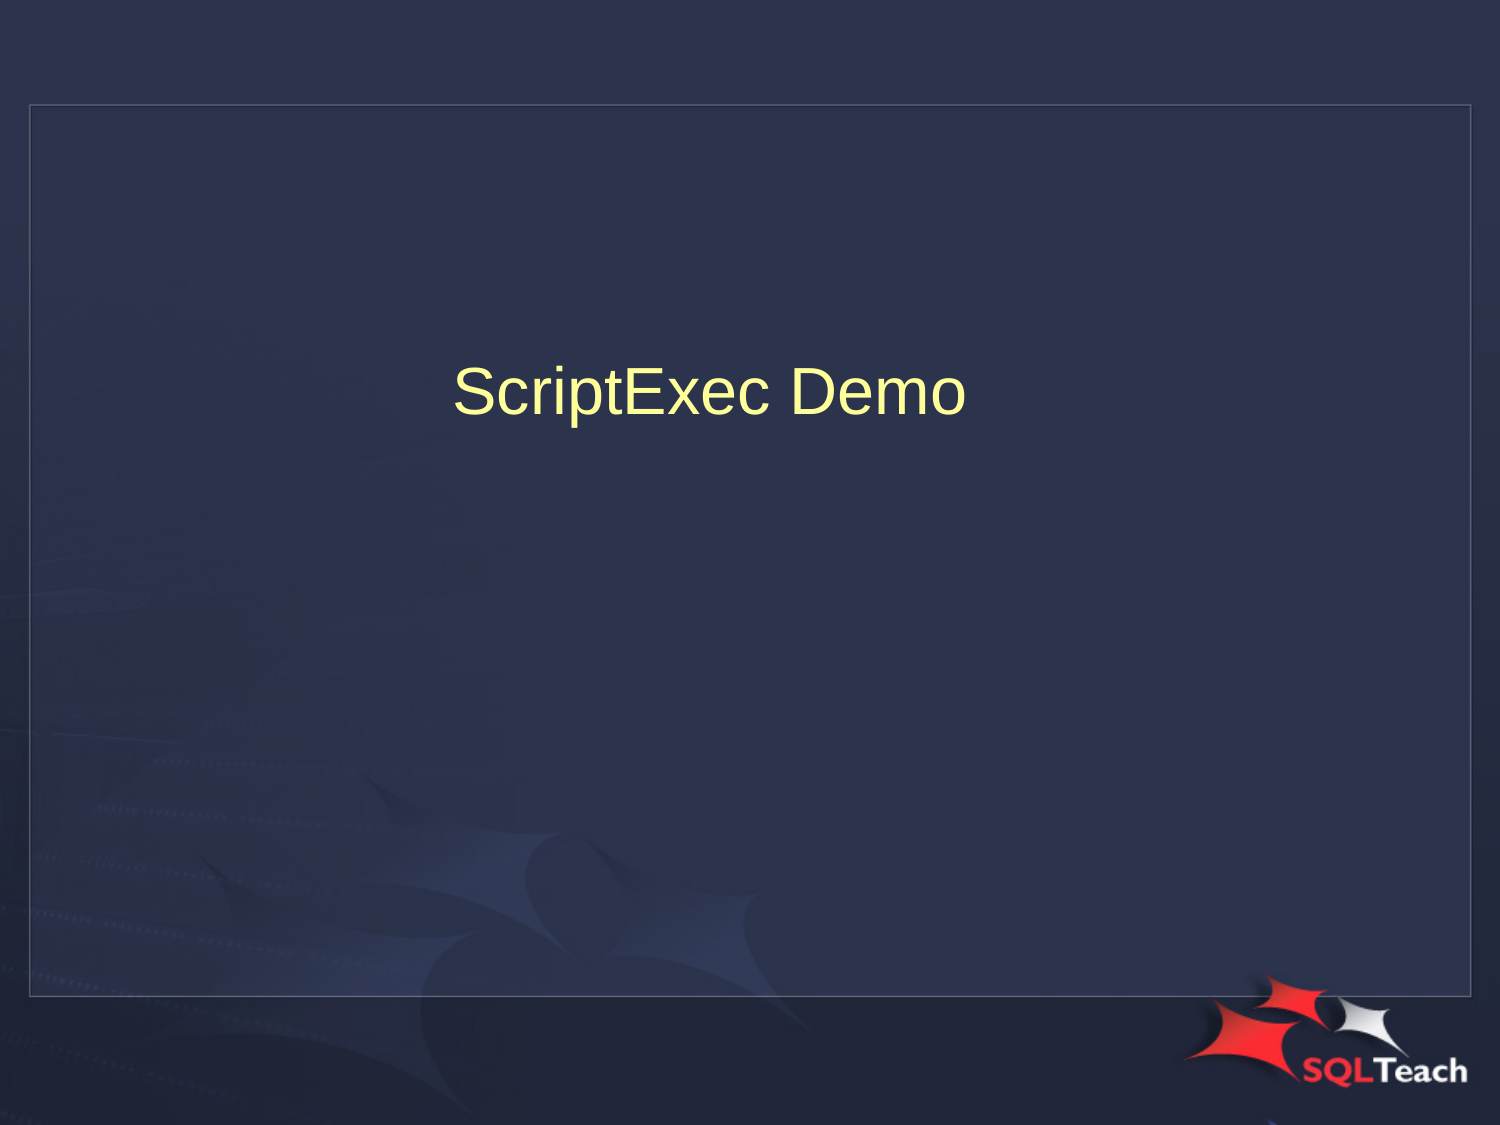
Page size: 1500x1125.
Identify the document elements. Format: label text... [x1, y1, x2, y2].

title ScriptExec Demo [437, 312, 1113, 544]
picture [0, 0, 1500, 1125]
